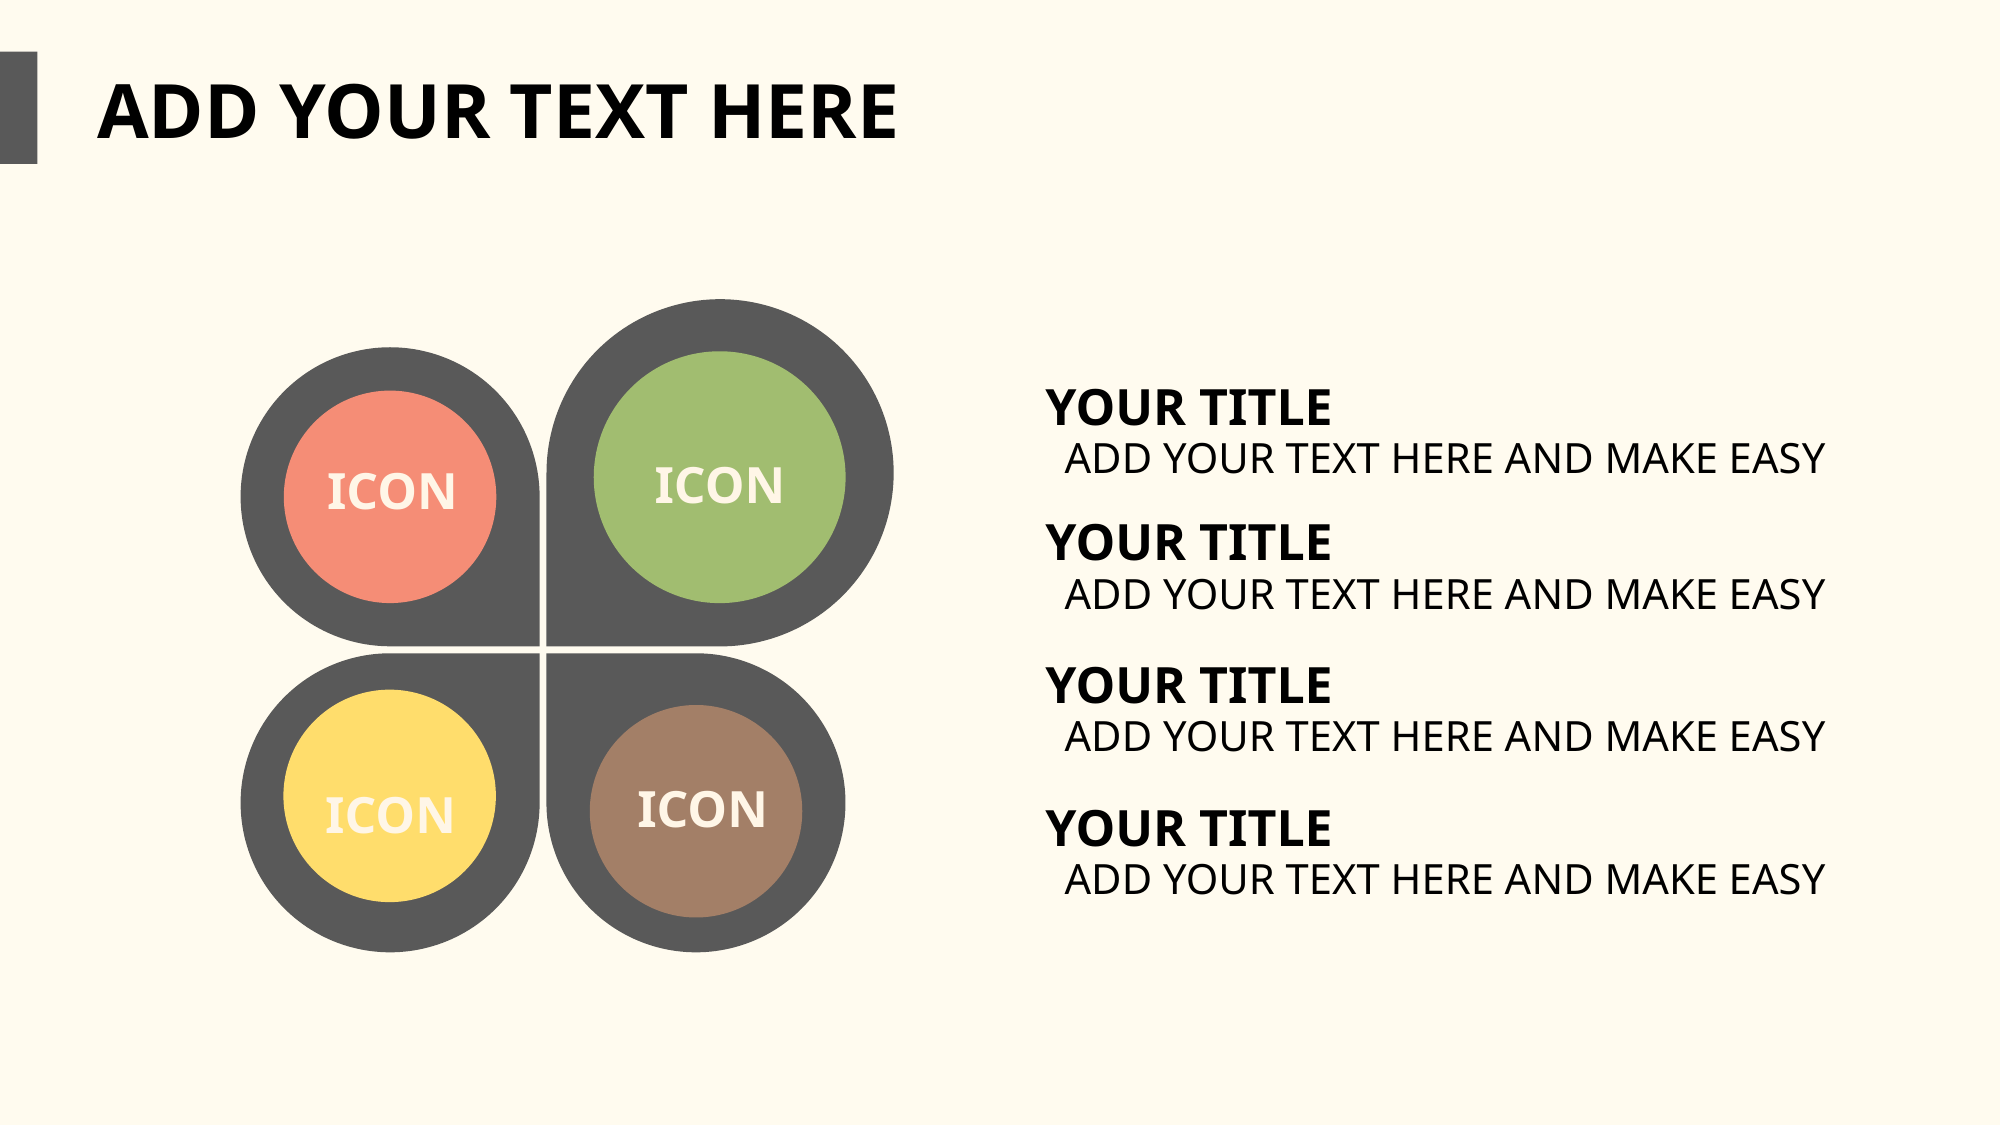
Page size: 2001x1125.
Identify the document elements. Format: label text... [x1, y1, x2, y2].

text_box ADD YOUR TEXT HERE [82, 55, 915, 161]
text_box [1024, 367, 1866, 490]
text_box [240, 299, 894, 953]
text_box [0, 51, 38, 165]
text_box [1024, 503, 1866, 626]
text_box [1024, 646, 1866, 769]
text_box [1024, 789, 1866, 912]
